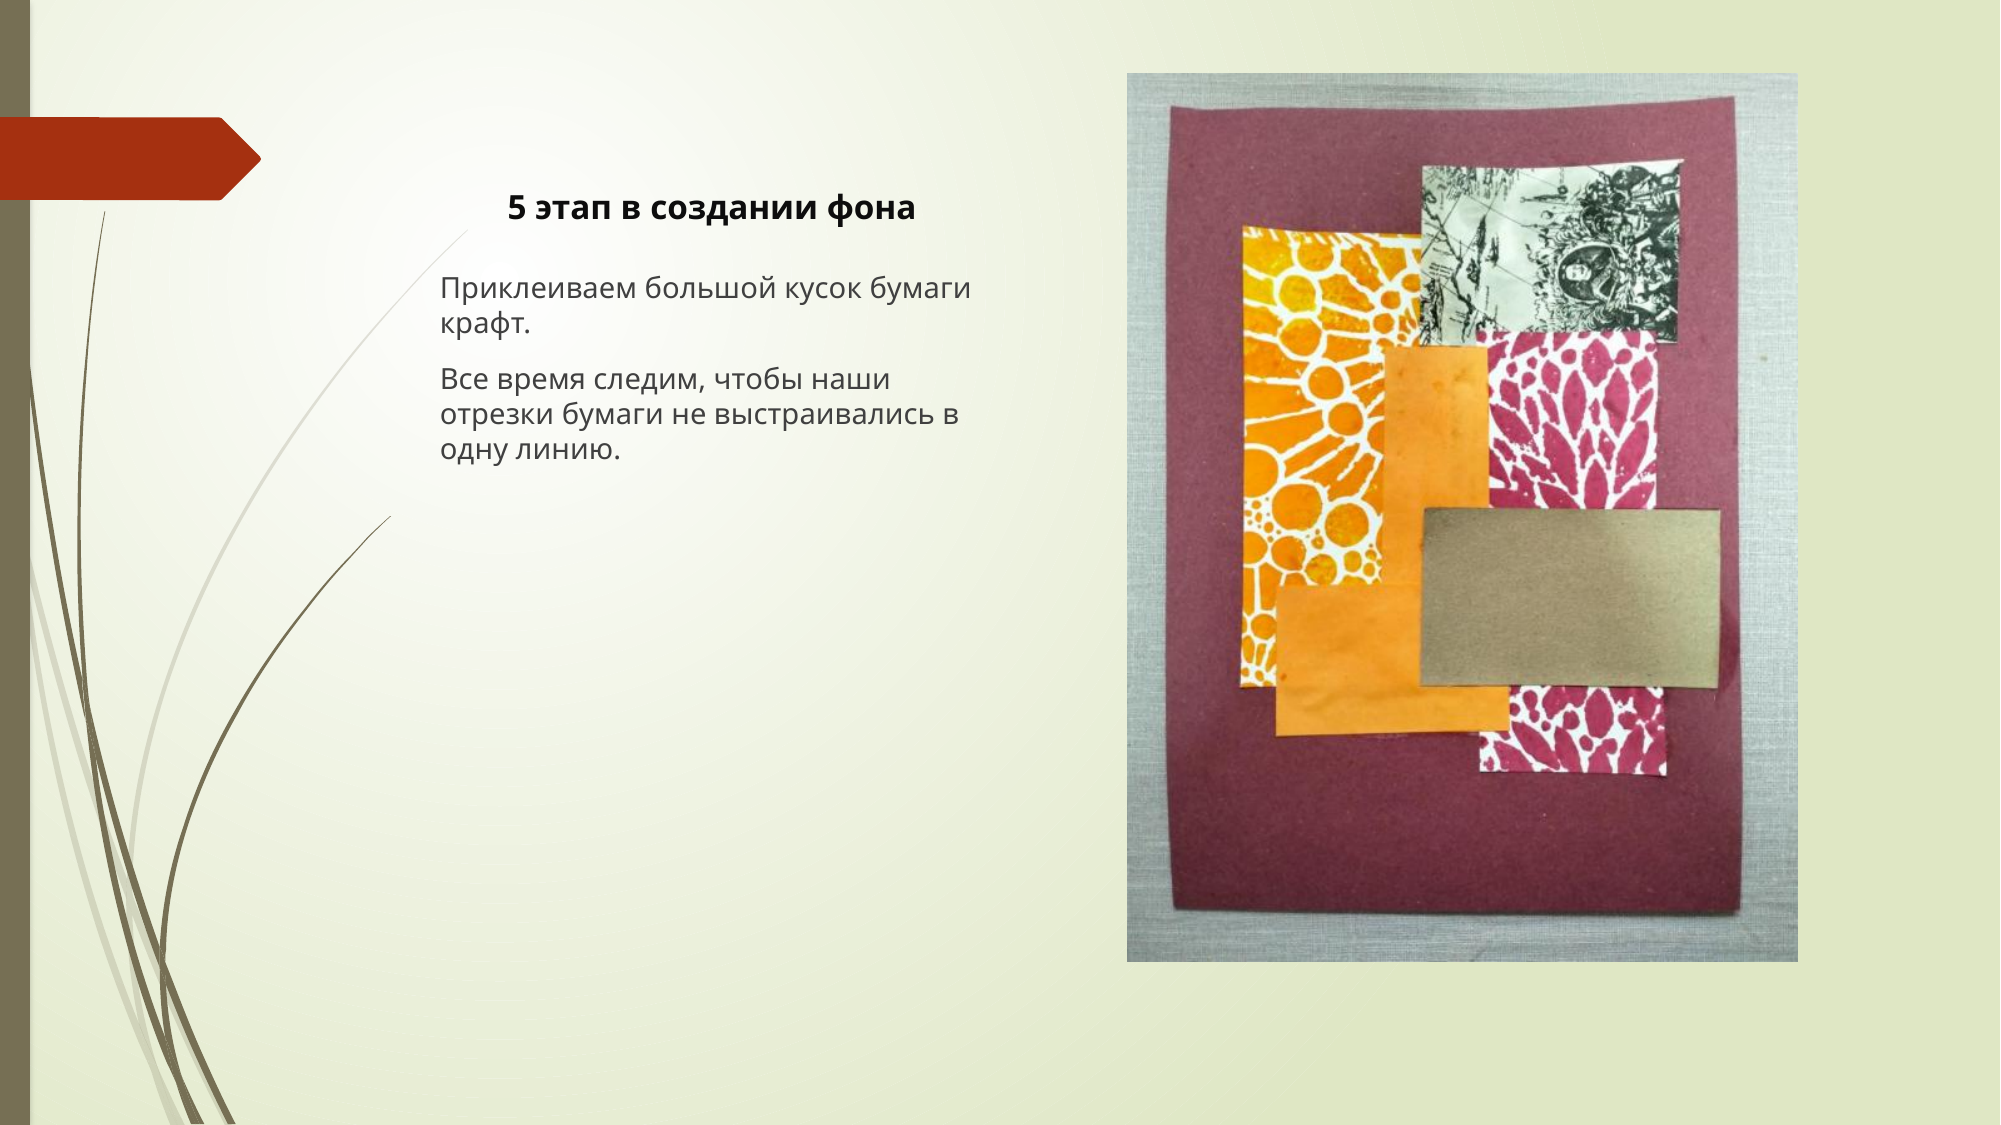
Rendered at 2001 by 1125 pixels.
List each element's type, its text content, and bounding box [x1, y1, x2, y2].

title 5 этап в создании фона [424, 73, 1000, 234]
list Приклеиваем большой кусок бумаги крафт. Все время следим, чтобы наши отрезки бумаги не выстраивались в одну линию. [424, 262, 1000, 962]
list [1127, 72, 1798, 962]
